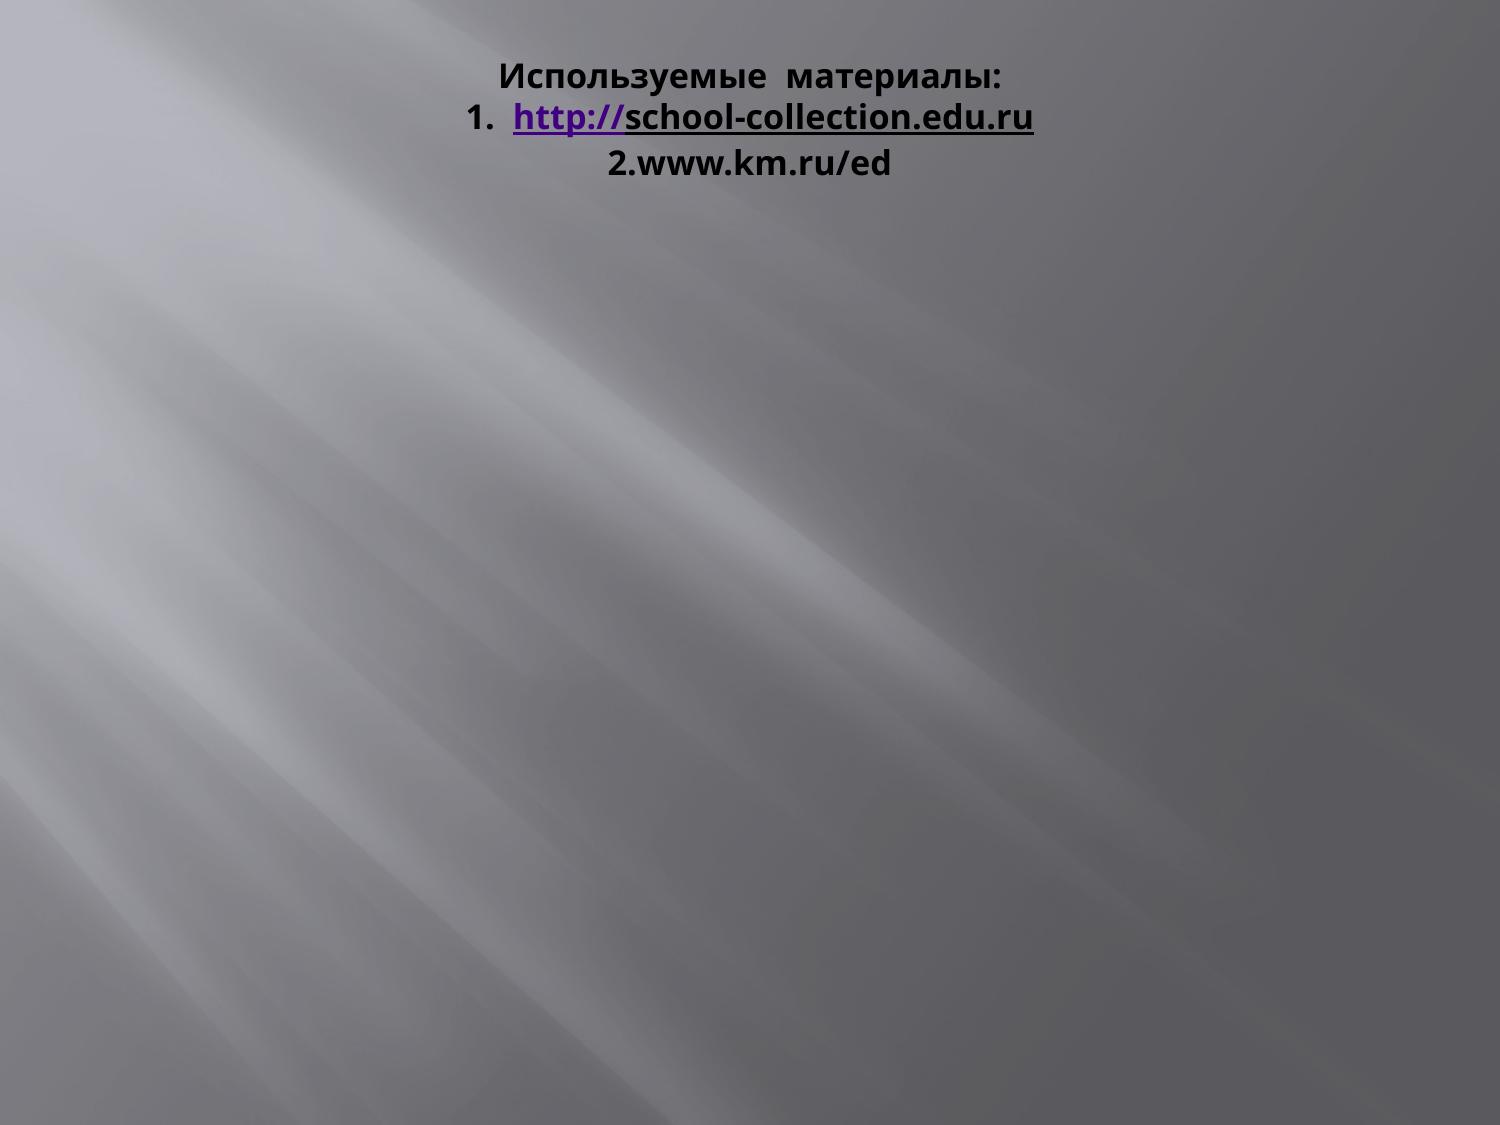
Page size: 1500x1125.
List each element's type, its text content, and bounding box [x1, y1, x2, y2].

title Используемые материалы: 1. http://school-collection.edu.ru 2.www.km.ru/ed [75, 45, 1425, 233]
